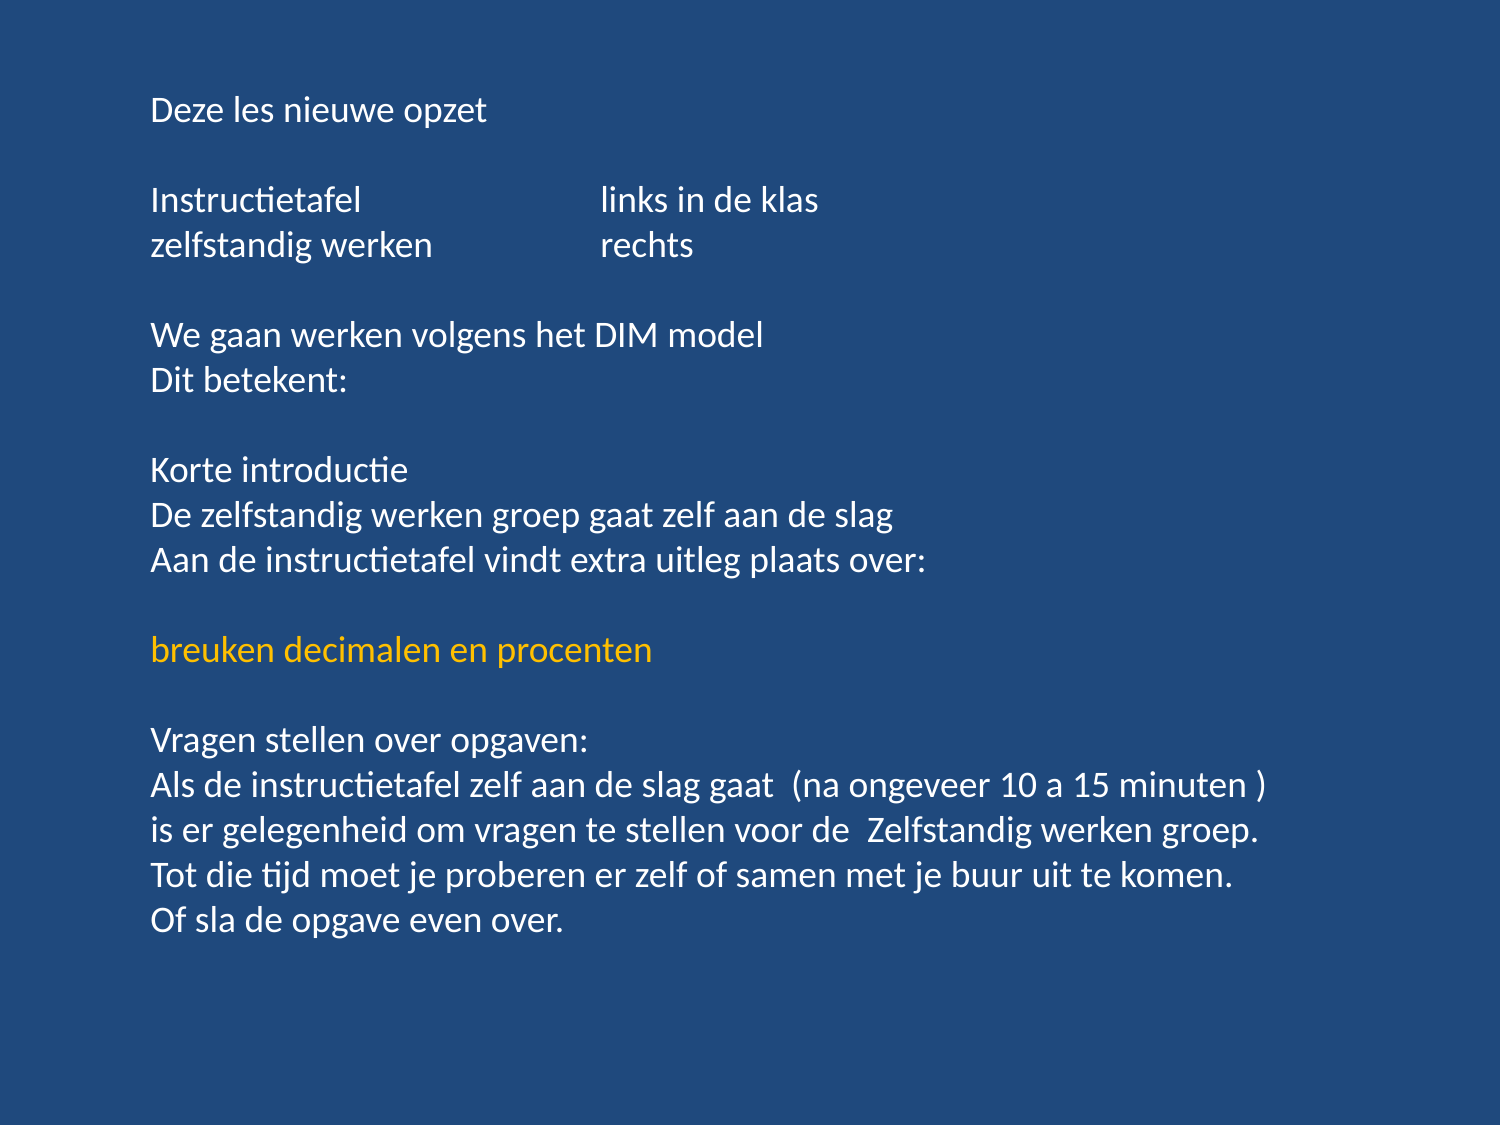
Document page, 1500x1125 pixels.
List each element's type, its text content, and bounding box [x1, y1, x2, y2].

text_box Deze les nieuwe opzet Instructietafel links in de klas zelfstandig werken rechts We gaan werken volgens het DIM model Dit betekent: Korte introductie De zelfstandig werken groep gaat zelf aan de slag Aan de instructietafel vindt extra uitleg plaats over: breuken decimalen en procenten Vragen stellen over opgaven: Als de instructietafel zelf aan de slag gaat (na ongeveer 10 a 15 minuten ) is er gelegenheid om vragen te stellen voor de Zelfstandig werken groep. Tot die tijd moet je proberen er zelf of samen met je buur uit te komen. Of sla de opgave even over. [135, 78, 1424, 993]
